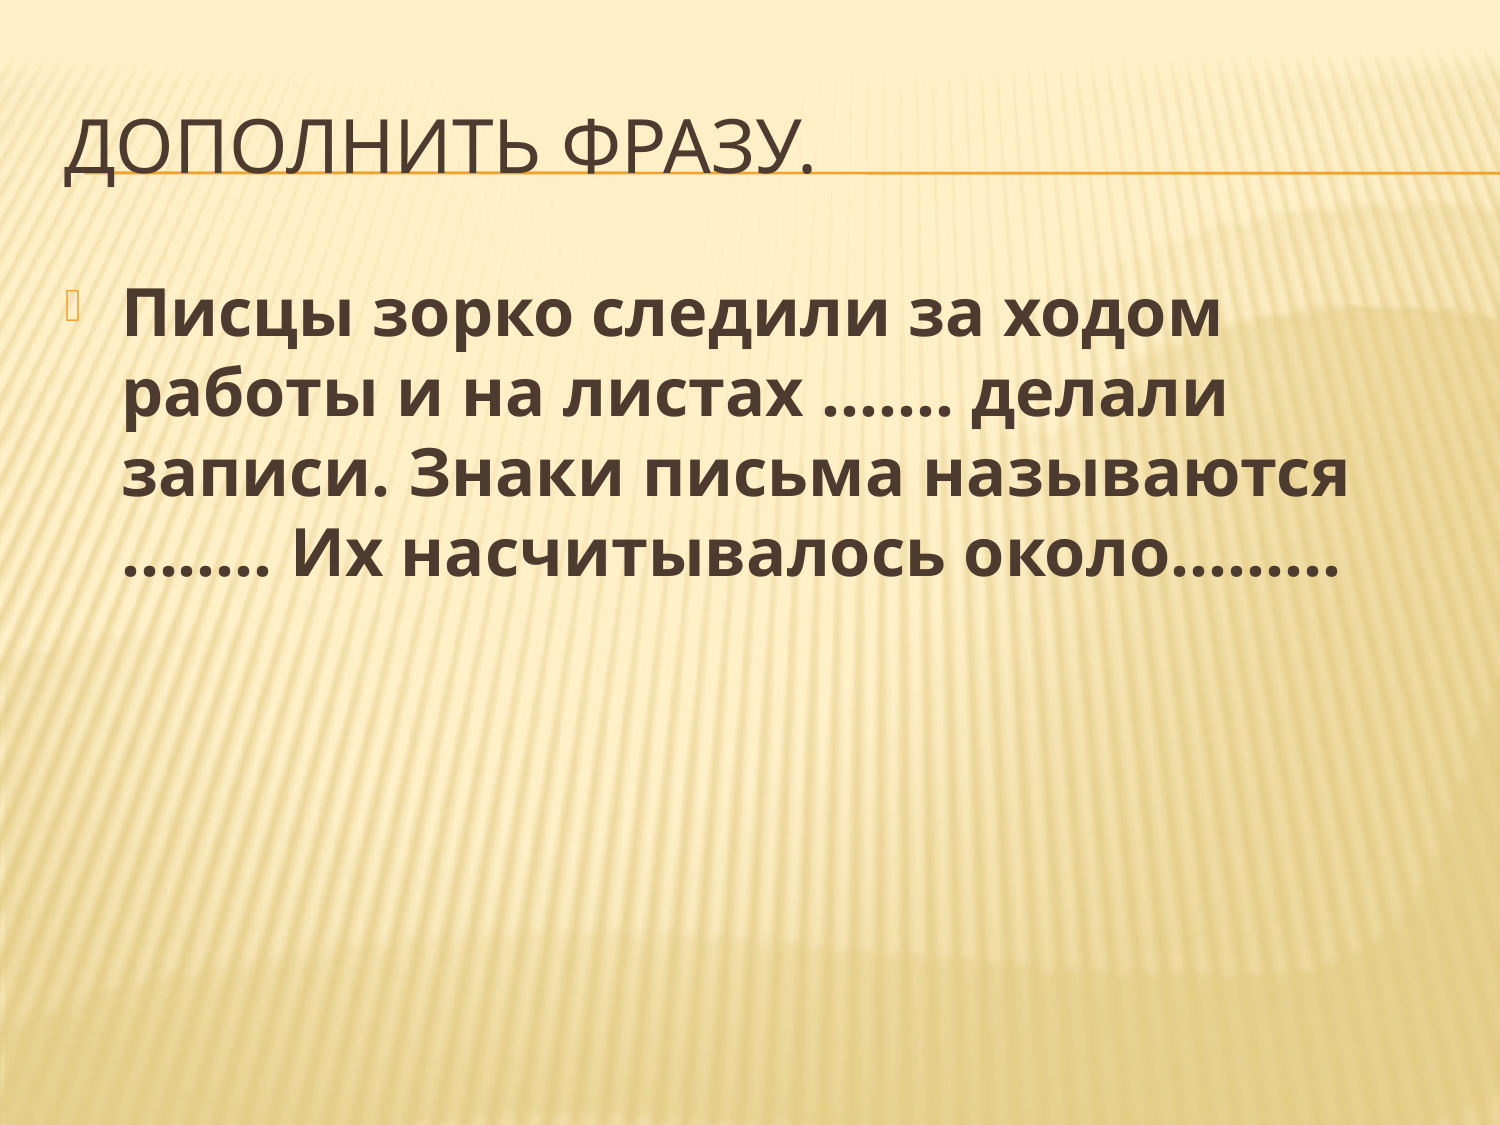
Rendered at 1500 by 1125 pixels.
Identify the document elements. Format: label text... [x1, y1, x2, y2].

title дополнить фразу. [49, 75, 1475, 213]
list Писцы зорко следили за ходом работы и на листах ……. делали записи. Знаки письма называются …….. Их насчитывалось около……... [50, 262, 1407, 1038]
